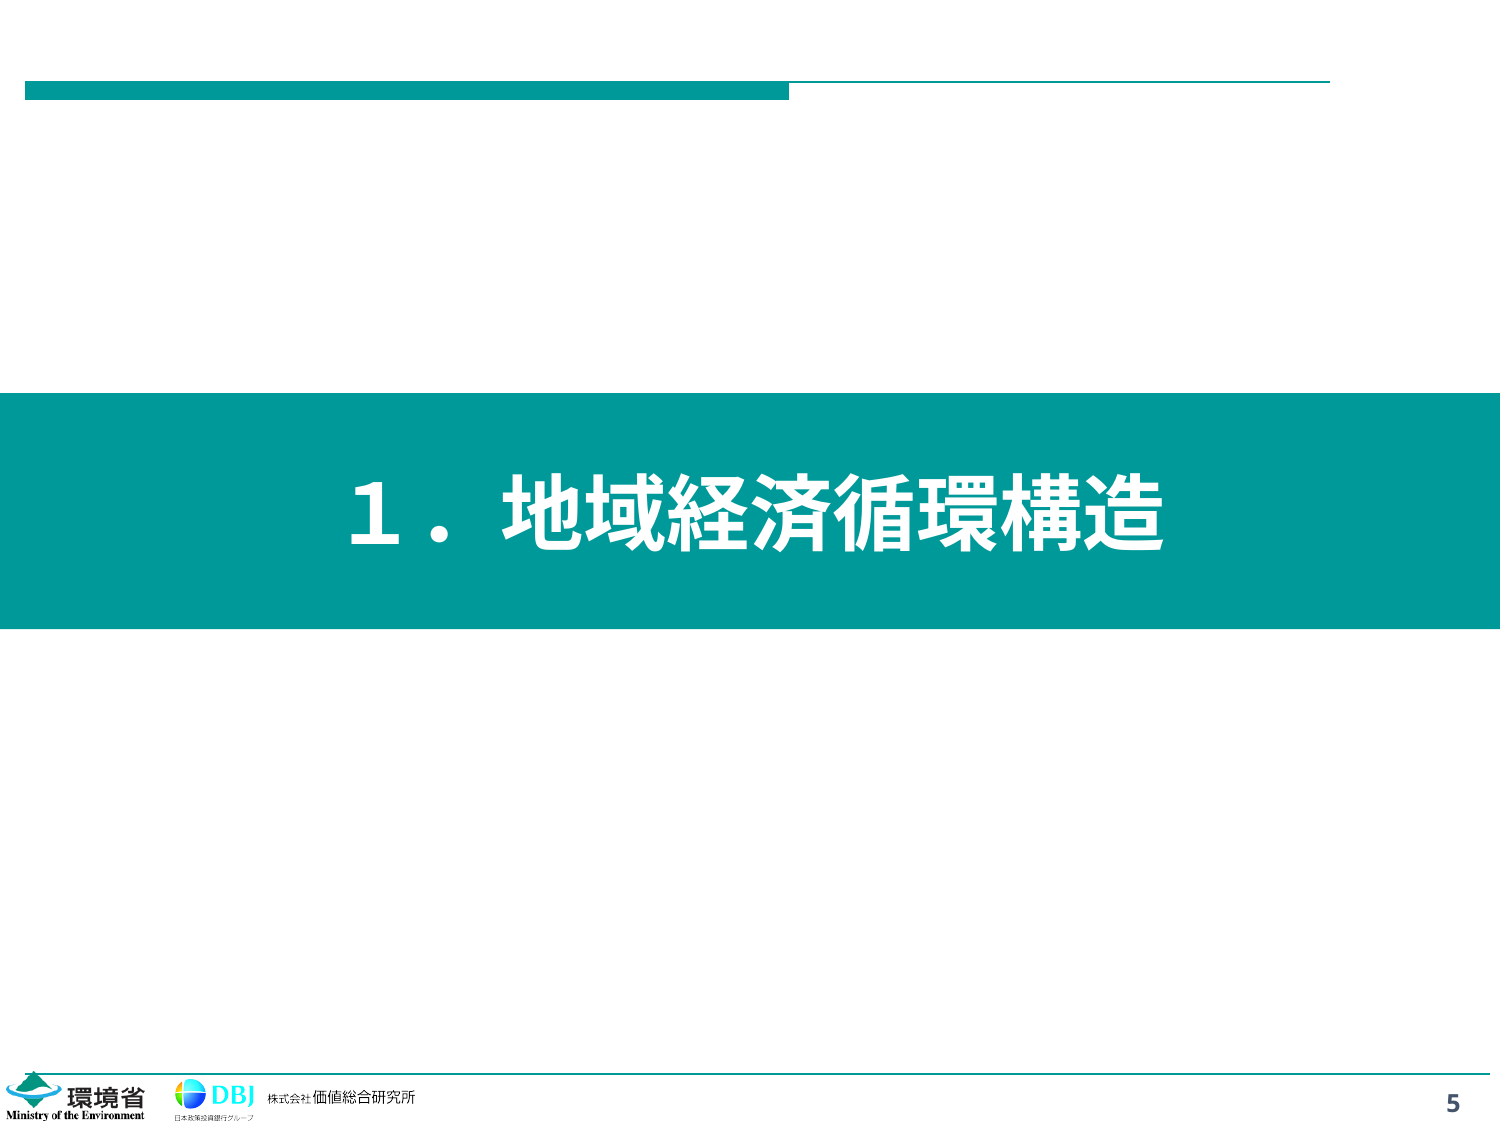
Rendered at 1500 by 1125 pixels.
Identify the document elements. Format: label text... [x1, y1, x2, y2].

picture [2, 1071, 148, 1125]
slide_number 5 [1410, 1080, 1496, 1122]
text_box １．地域経済循環構造 [0, 393, 1500, 630]
picture [171, 1075, 419, 1125]
